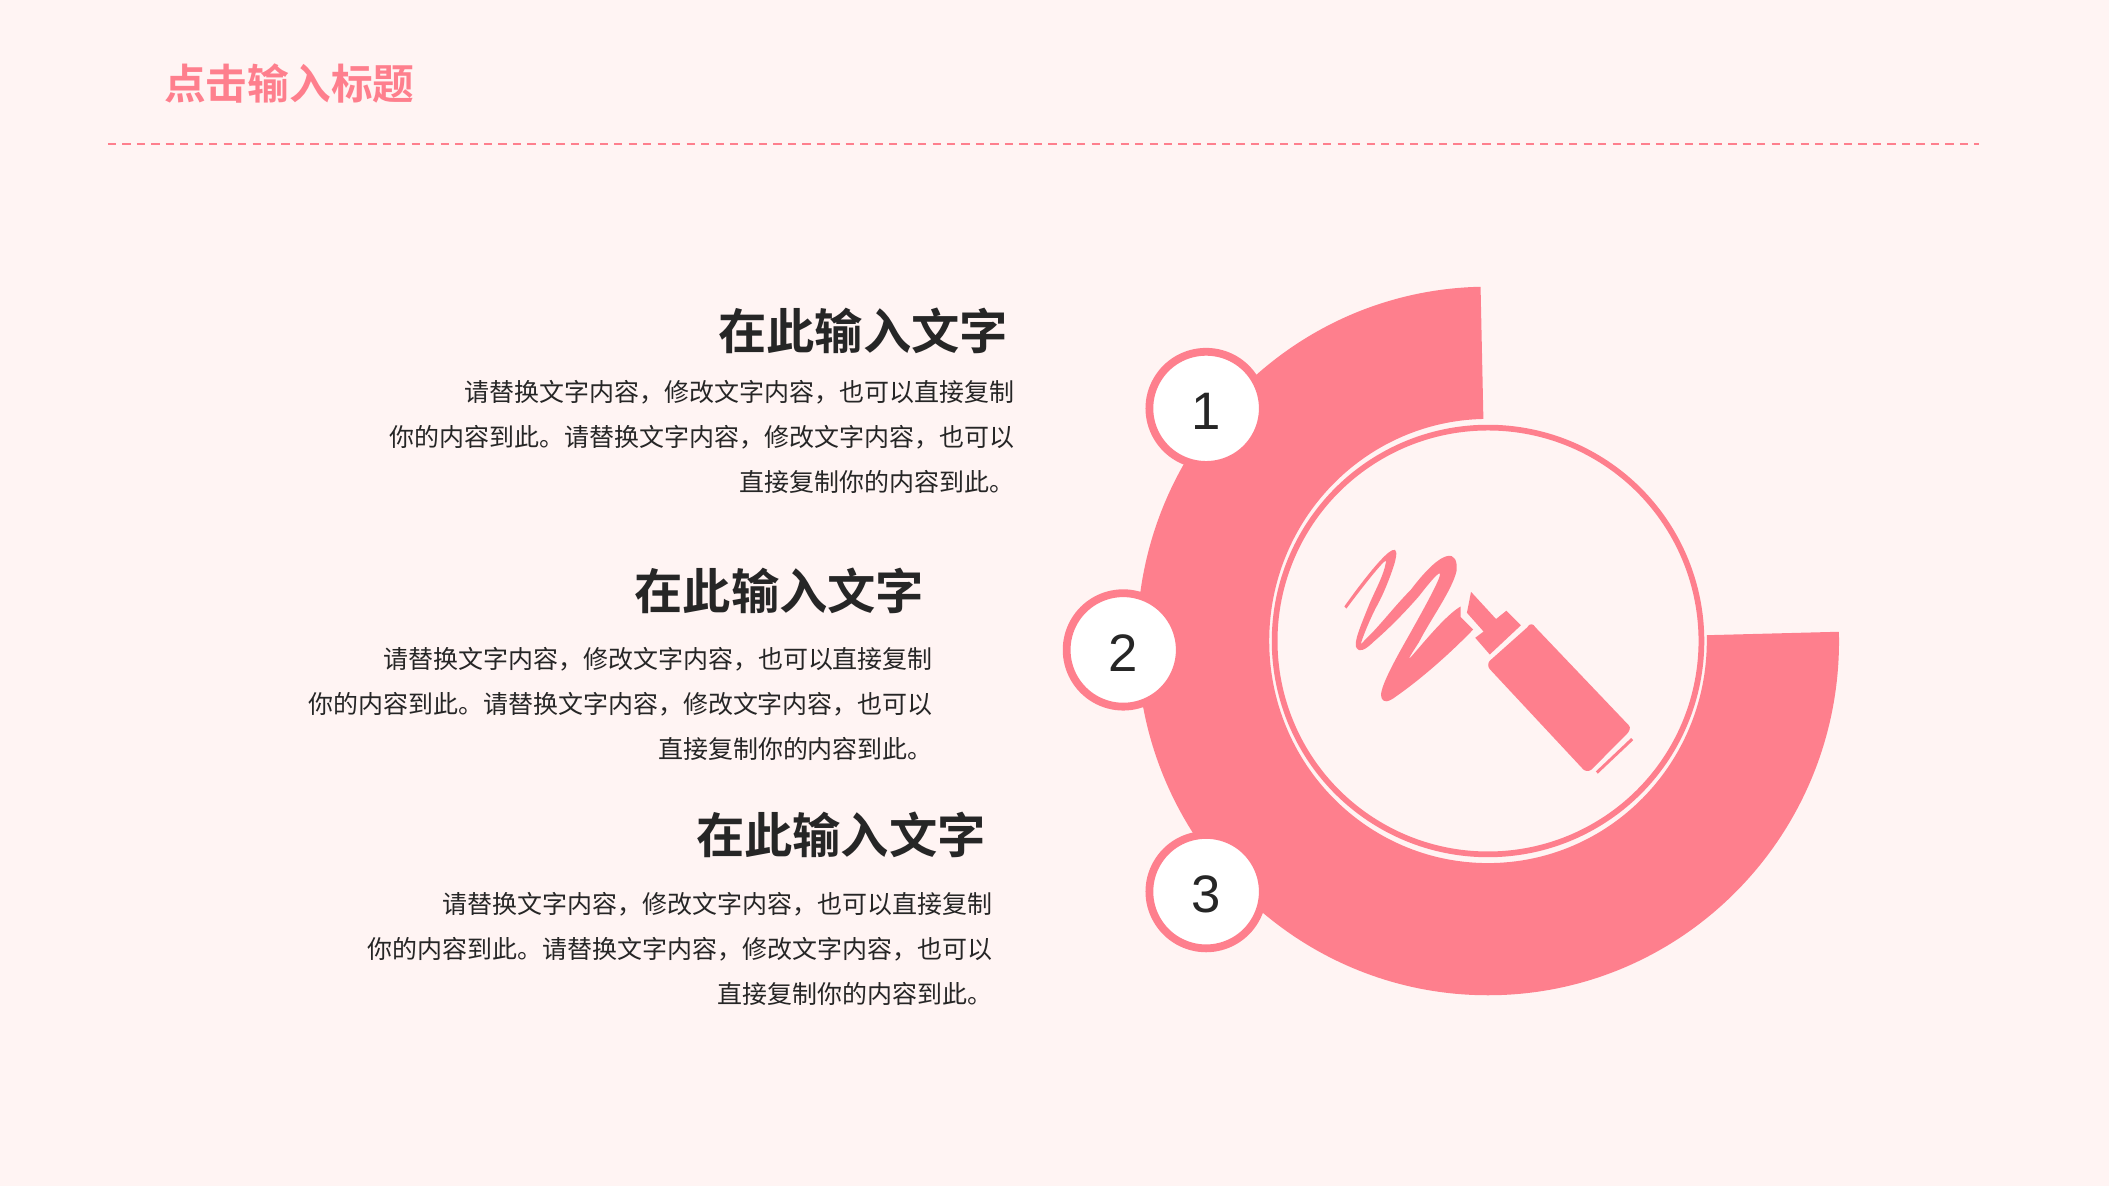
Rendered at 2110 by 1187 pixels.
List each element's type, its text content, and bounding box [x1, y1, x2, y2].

text_box 点击输入标题 [148, 49, 431, 116]
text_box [280, 286, 1839, 1018]
